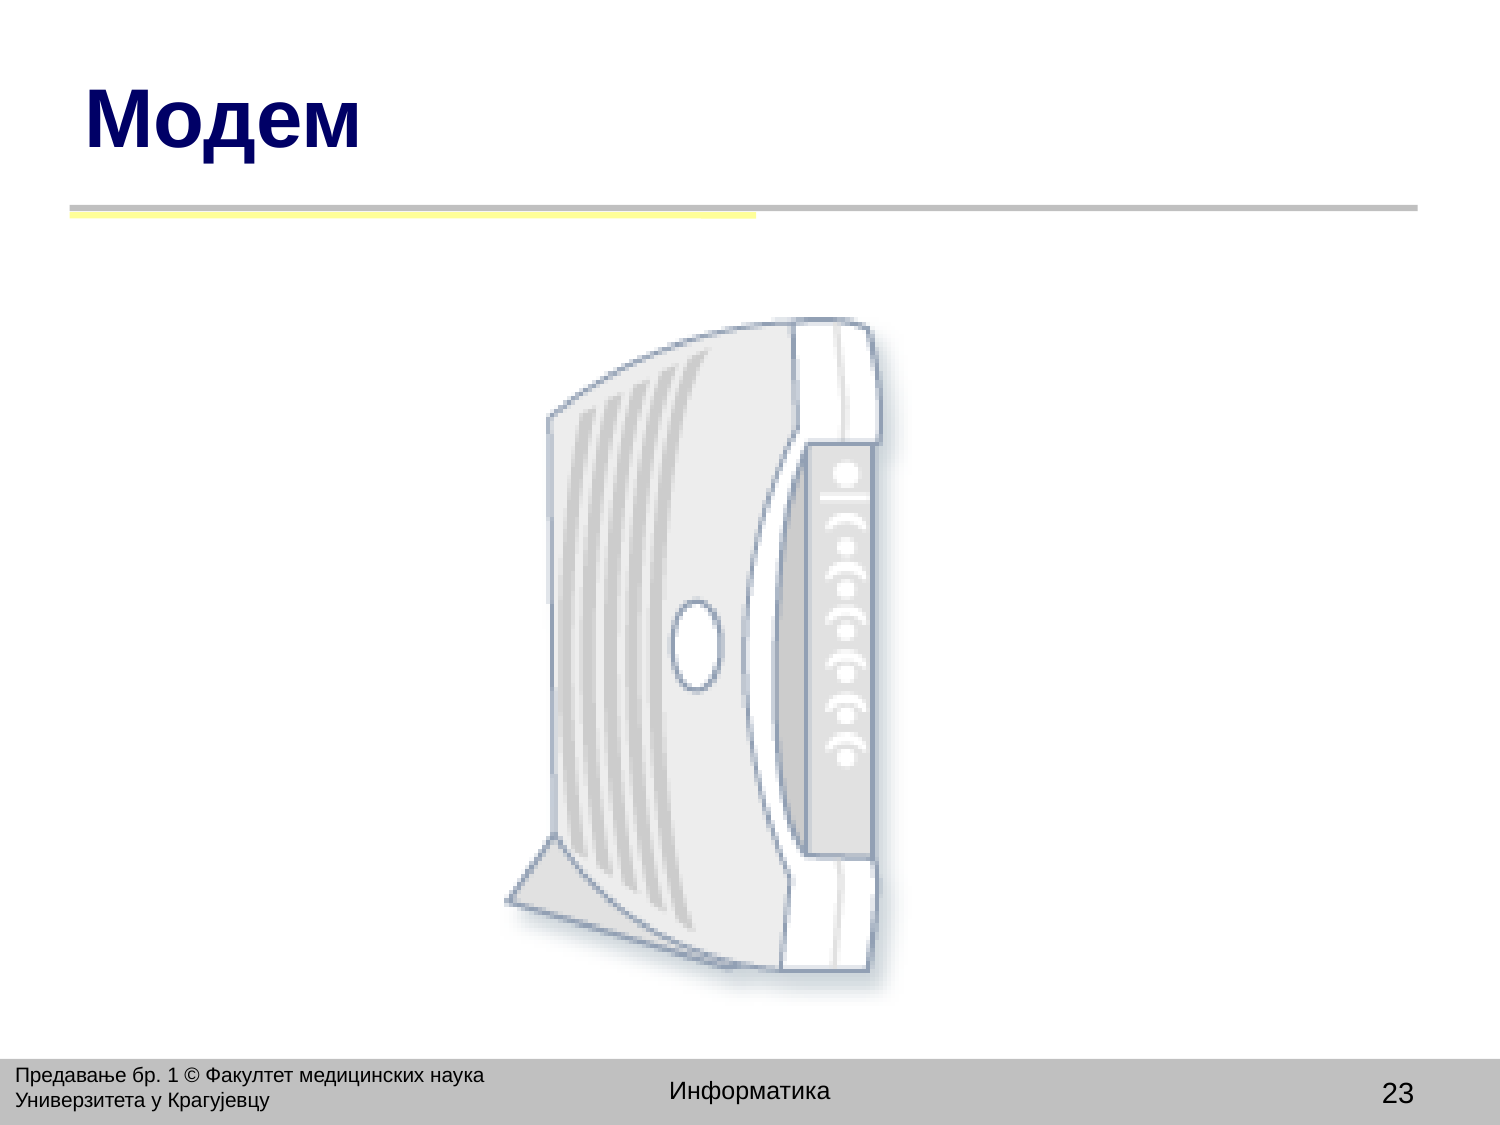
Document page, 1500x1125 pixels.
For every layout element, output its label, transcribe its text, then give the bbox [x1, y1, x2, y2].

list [455, 264, 979, 1012]
slide_number 23 [1079, 1066, 1430, 1125]
title Модем [69, 19, 1426, 208]
slide_number Предавање бр. 1 © Факултет медицинских наука Универзитета у Крагујевцу [0, 1053, 599, 1108]
footer Информатика [512, 1066, 988, 1125]
